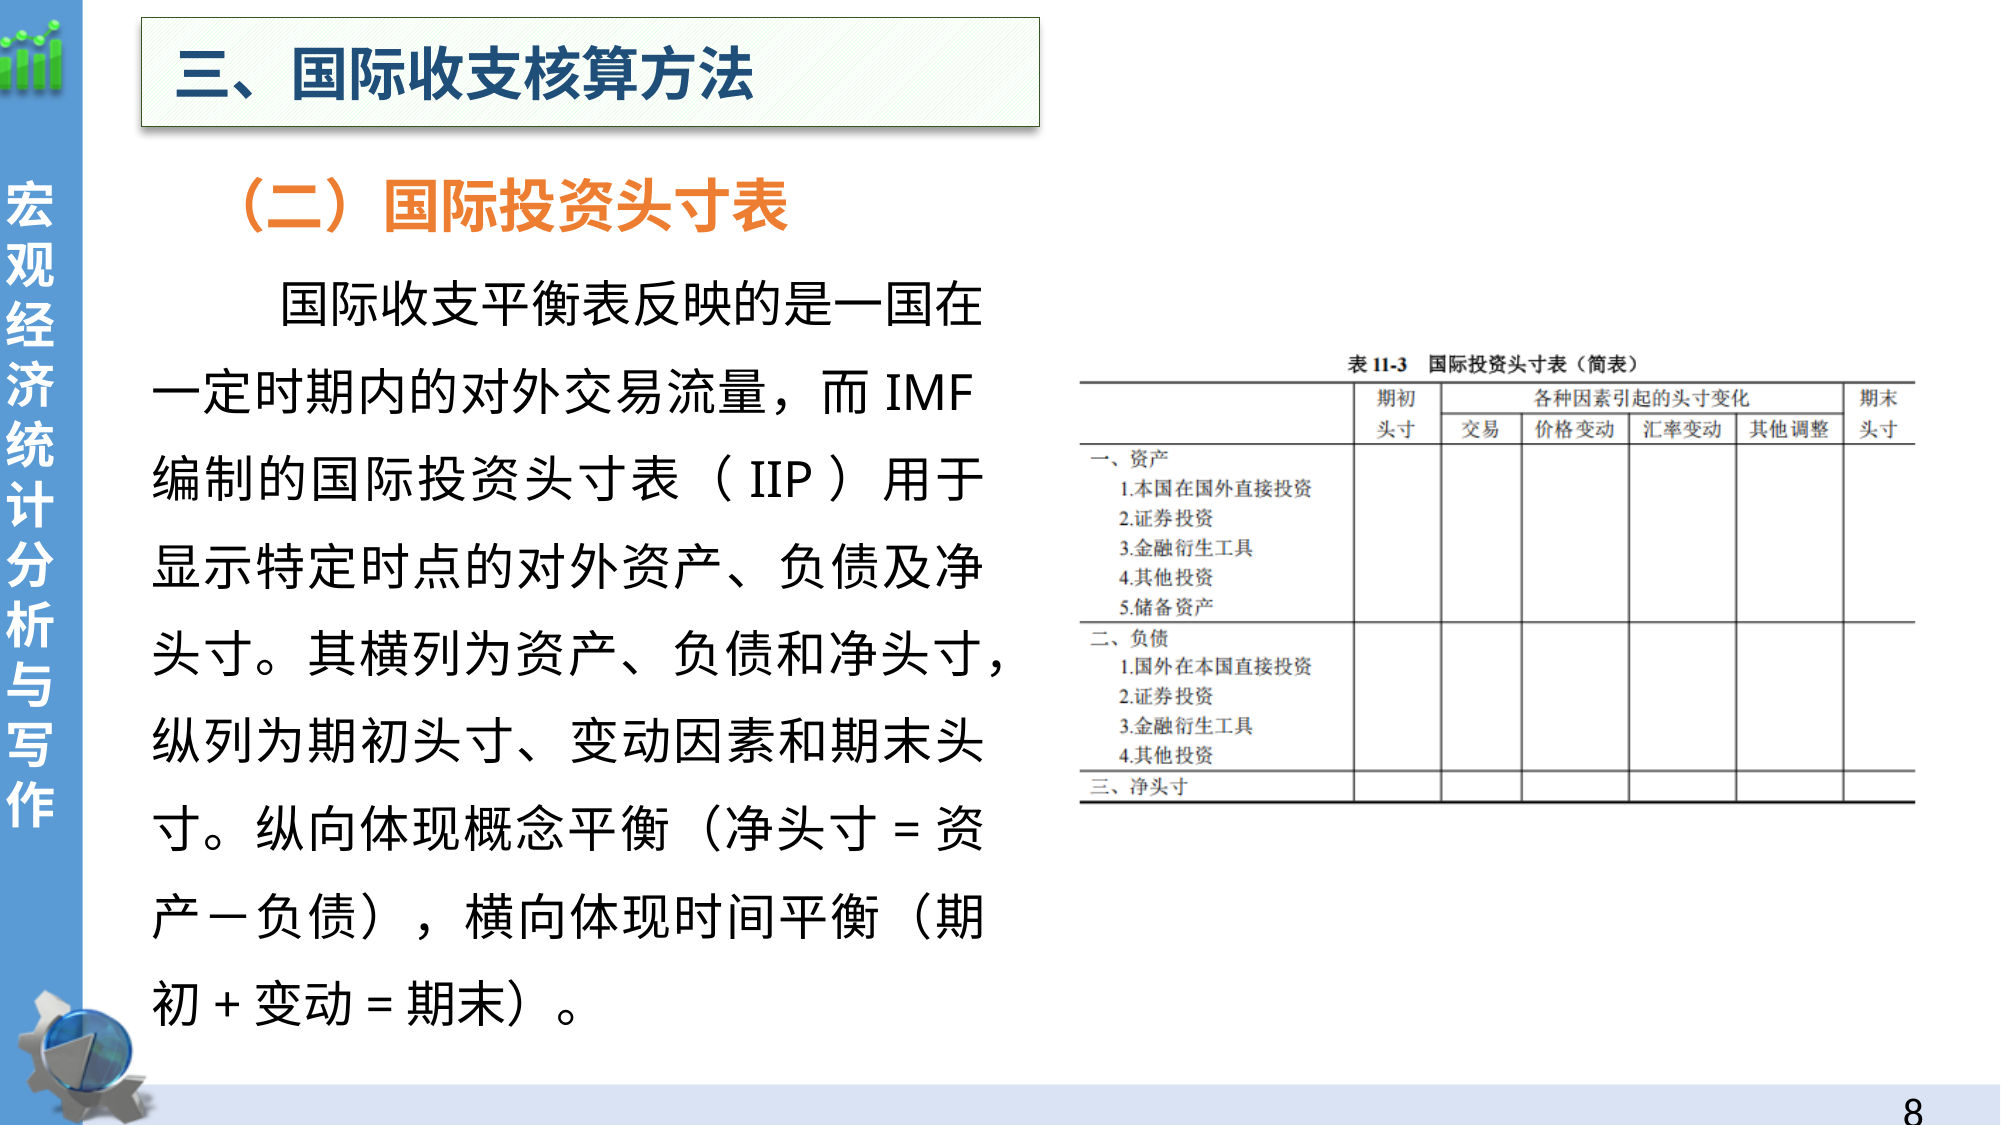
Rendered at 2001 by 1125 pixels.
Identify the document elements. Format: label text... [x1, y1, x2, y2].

text_box 国际收支平衡表反映的是一国在一定时期内的对外交易流量，而IMF编制的国际投资头寸表（IIP）用于显示特定时点的对外资产、负债及净头寸。其横列为资产、负债和净头寸，纵列为期初头寸、变动因素和期末头寸。纵向体现概念平衡（净头寸=资产－负债），横向体现时间平衡（期初+变动=期末）。 [98, 237, 1000, 1040]
list [1000, 215, 1968, 393]
text_box 三、国际收支核算方法 [141, 17, 1040, 126]
picture [0, 0, 2001, 1125]
text_box （二）国际投资头寸表 [84, 126, 1432, 247]
slide_number 7 [1786, 1085, 1940, 1125]
